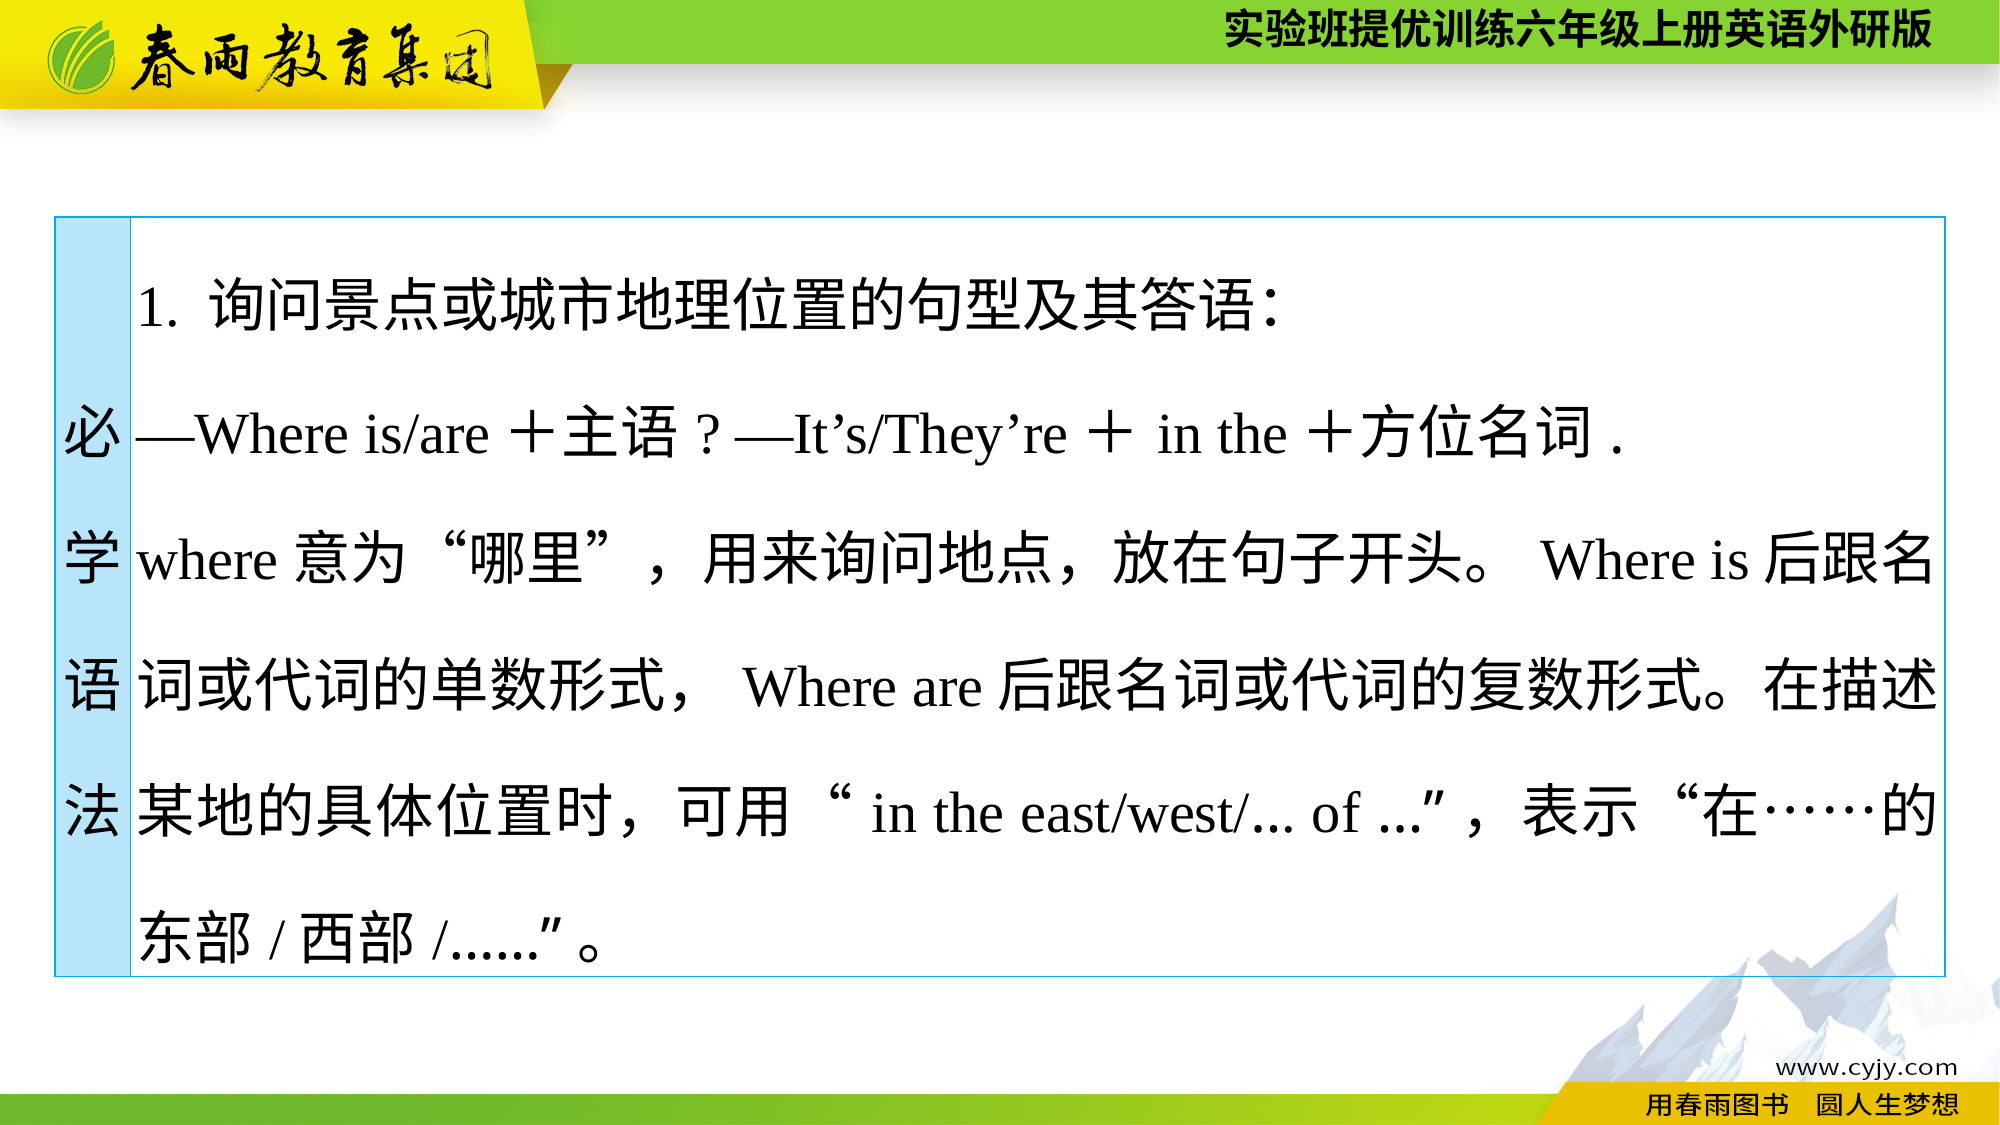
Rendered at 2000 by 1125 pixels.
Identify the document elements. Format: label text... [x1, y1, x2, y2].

table_header 必 学 语 法 [56, 218, 130, 976]
picture [0, 0, 2000, 1125]
table_header 1. 询问景点或城市地理位置的句型及其答语： —Where is/are＋主语? —It’s/They’re＋in the＋方位名词. where意为“哪里”，用来询问地点，放在句子开头。Where is后跟名词或代词的单数形式，Where are后跟名词或代词的复数形式。在描述某地的具体位置时，可用“in the east/west/... of ...”，表示“在……的东部/西部/……”。 [131, 218, 1944, 976]
